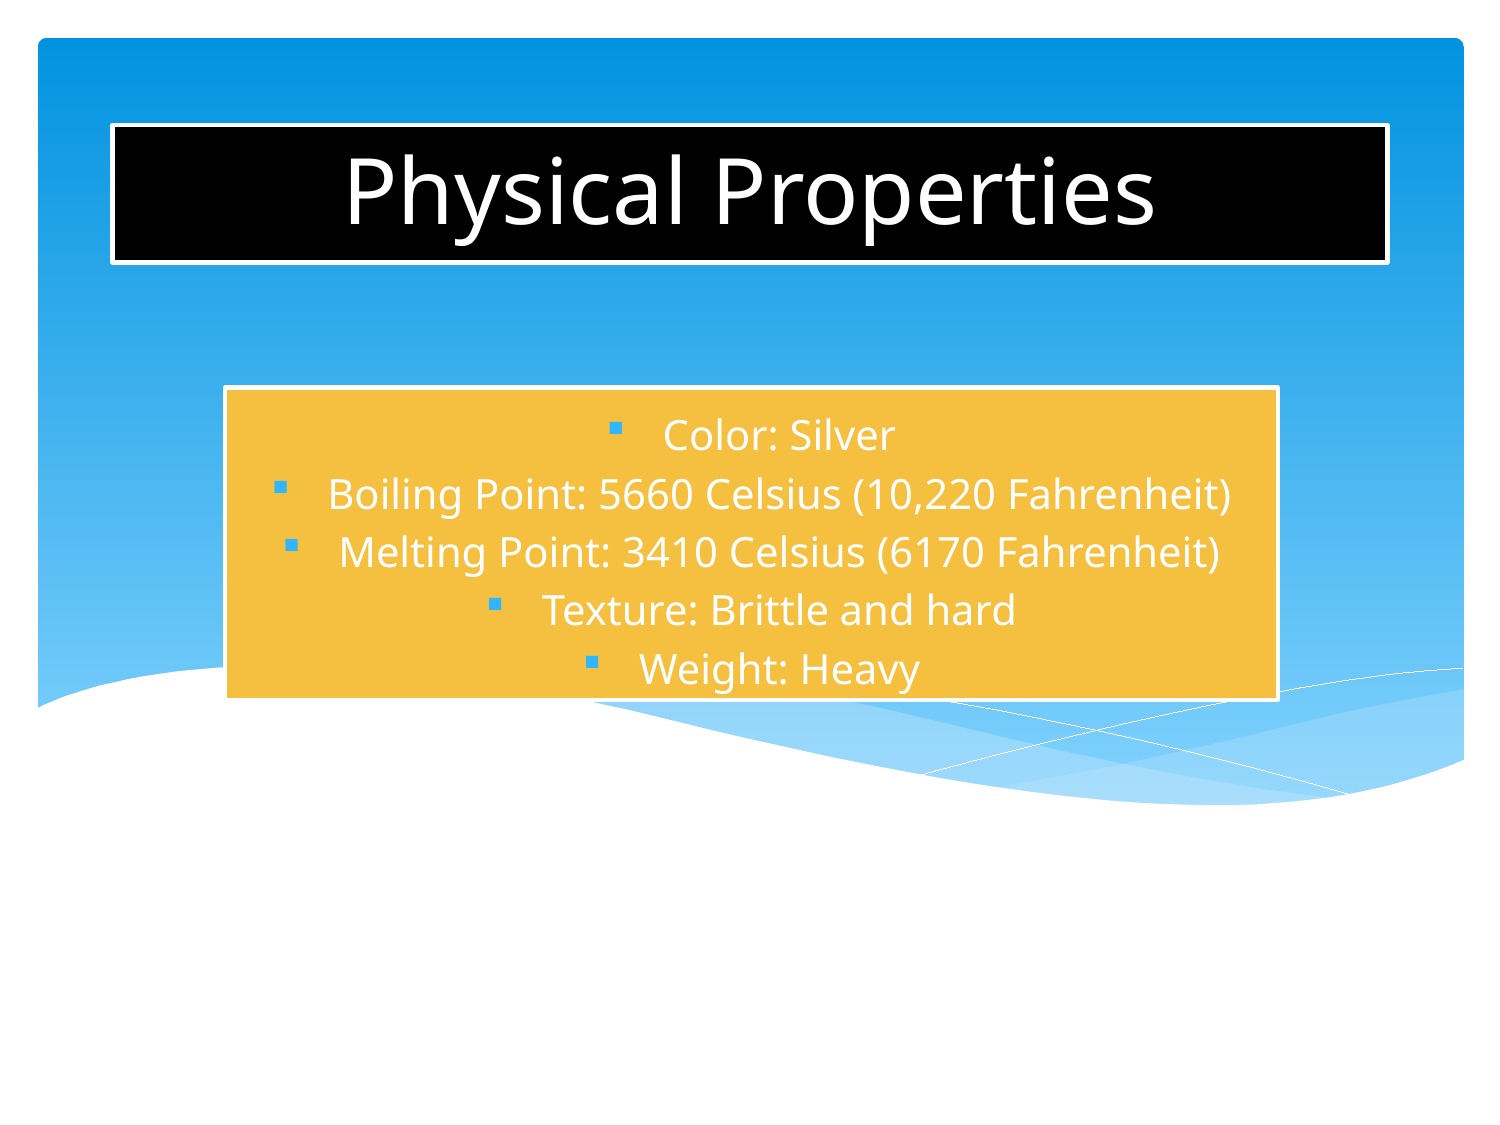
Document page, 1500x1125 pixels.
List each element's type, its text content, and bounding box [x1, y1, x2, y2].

list Color: Silver Boiling Point: 5660 Celsius (10,220 Fahrenheit) Melting Point: 3410 Celsius (6170 Fahrenheit) Texture: Brittle and hard Weight: Heavy [223, 385, 1280, 702]
title Physical Properties [110, 123, 1390, 265]
